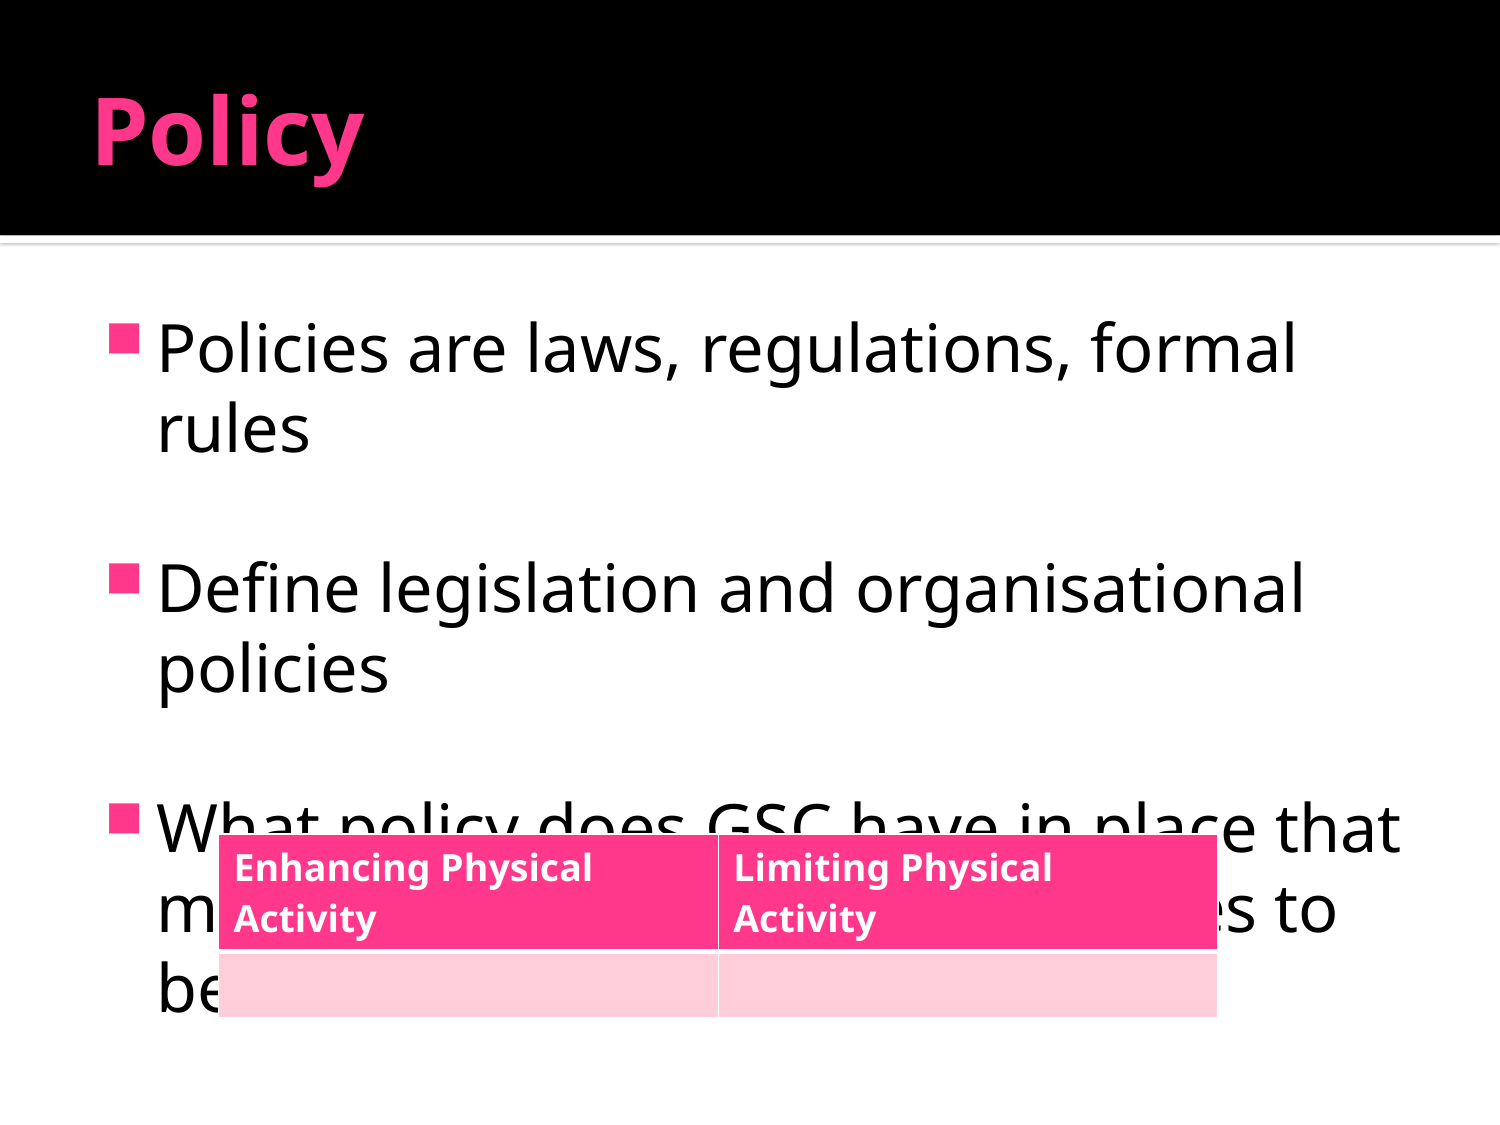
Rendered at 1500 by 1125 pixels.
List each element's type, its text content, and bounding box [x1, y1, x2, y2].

title Policy [75, 25, 1425, 231]
table_header Limiting Physical Activity [719, 835, 1217, 949]
list Policies are laws, regulations, formal rules Define legislation and organisational policies What policy does GSC have in place that may enhance or limit opportunities to be PA [75, 291, 1425, 1050]
table_cell [219, 954, 718, 1017]
table_header Enhancing Physical Activity [219, 835, 718, 949]
table_cell [719, 954, 1217, 1017]
